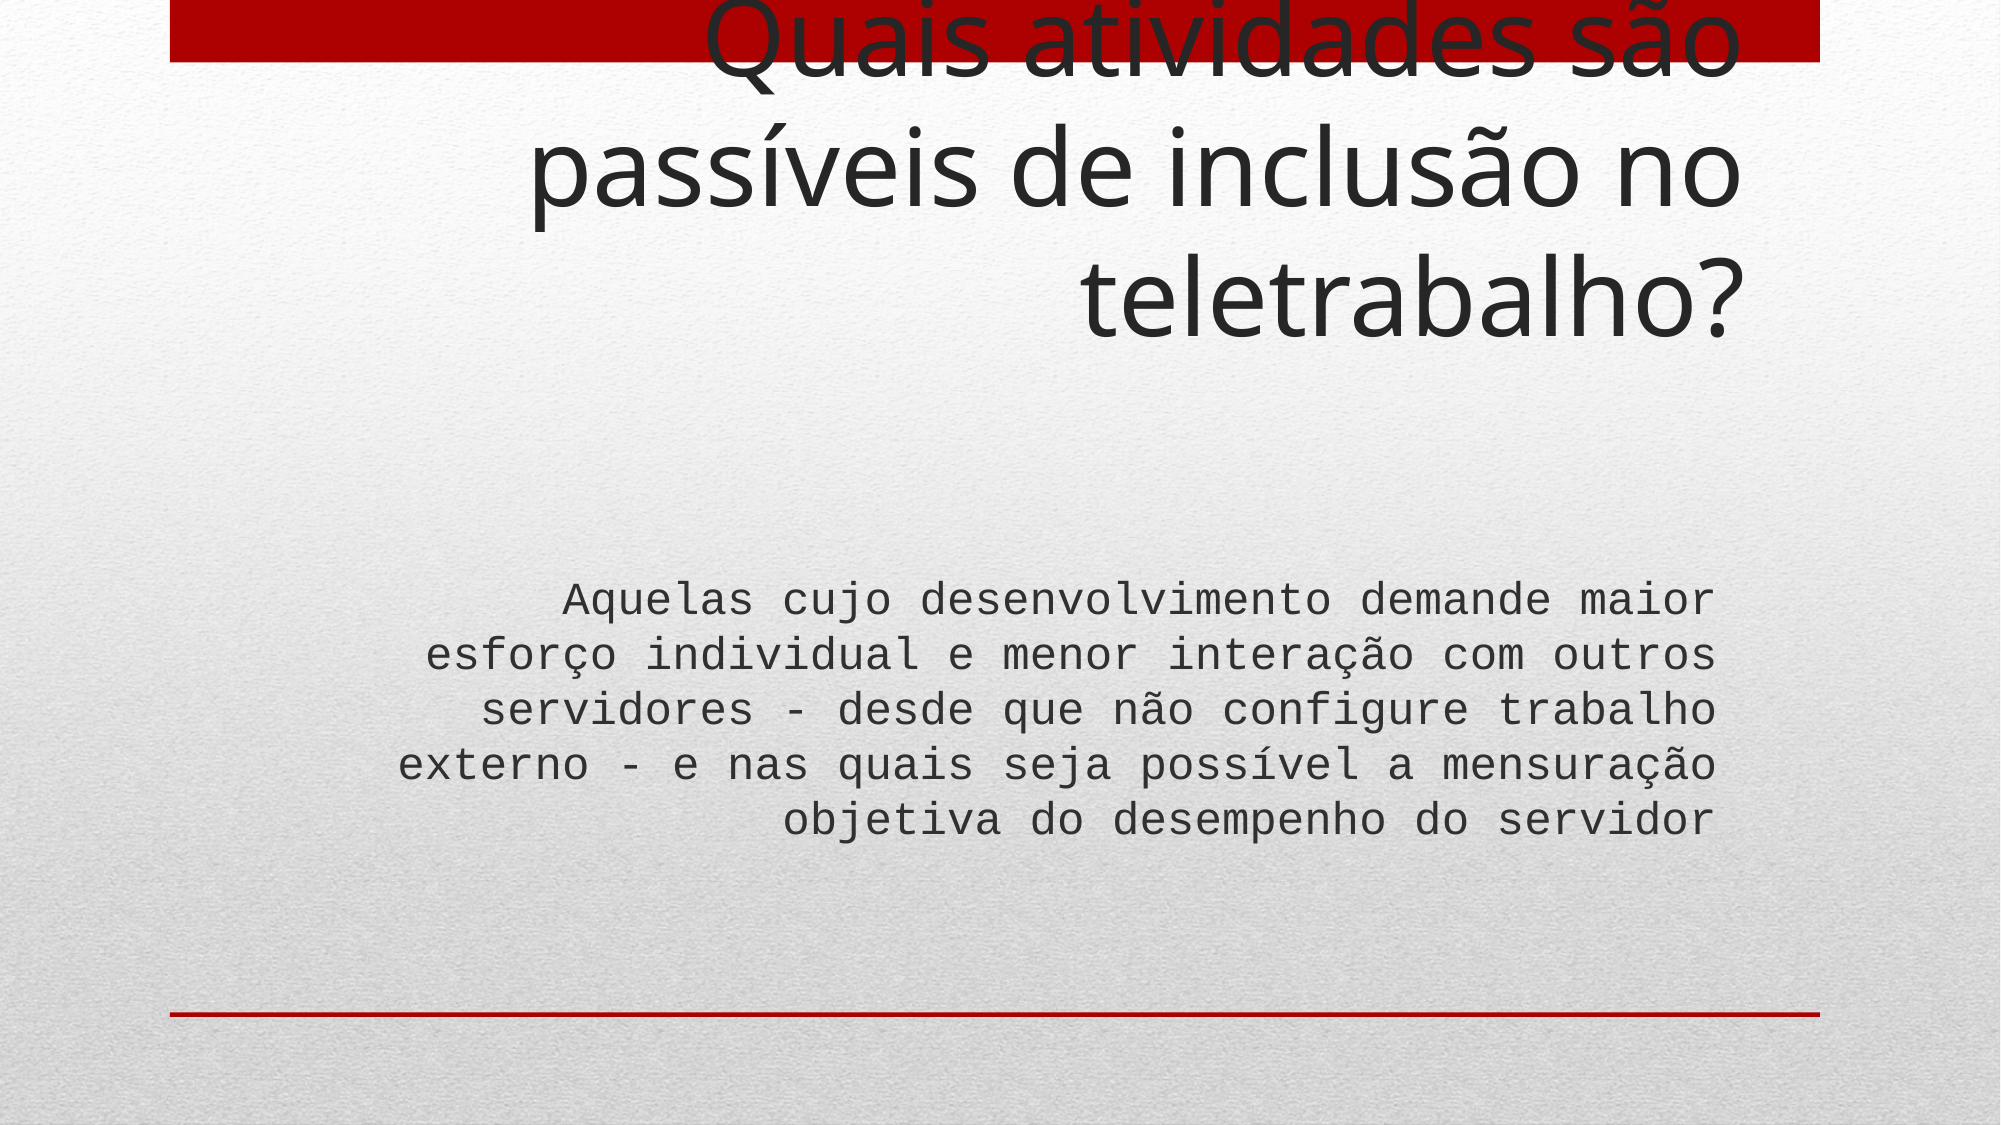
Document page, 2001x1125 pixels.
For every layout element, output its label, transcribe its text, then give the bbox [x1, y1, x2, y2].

list Aquelas cujo desenvolvimento demande maior esforço individual e menor interação com outros servidores - desde que não configure trabalho externo - e nas quais seja possível a mensuração objetiva do desempenho do servidor [334, 461, 1733, 888]
title Quais atividades são passíveis de inclusão no teletrabalho? [277, 103, 1761, 366]
